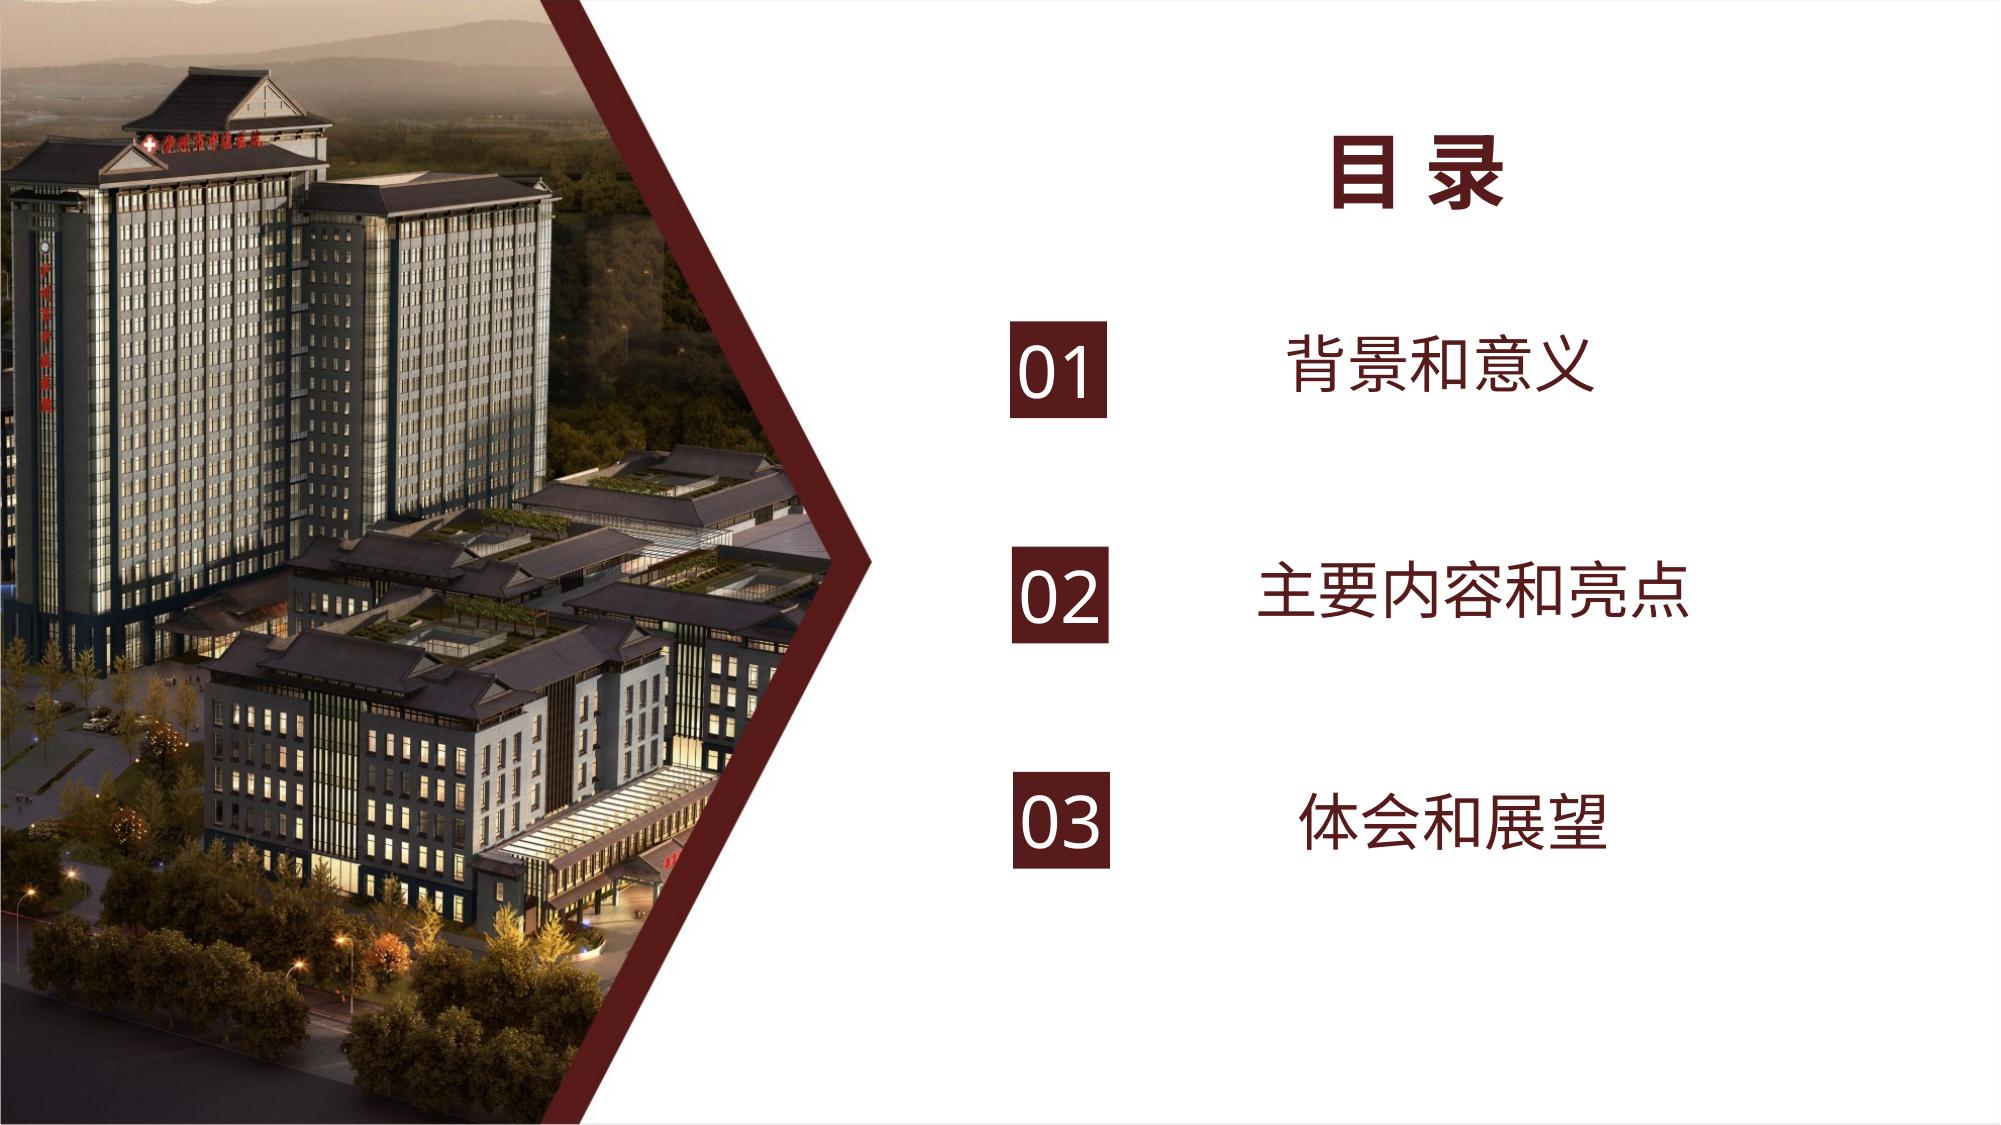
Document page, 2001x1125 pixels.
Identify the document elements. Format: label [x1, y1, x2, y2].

picture [0, 0, 2000, 1125]
text_box [1006, 318, 1113, 872]
